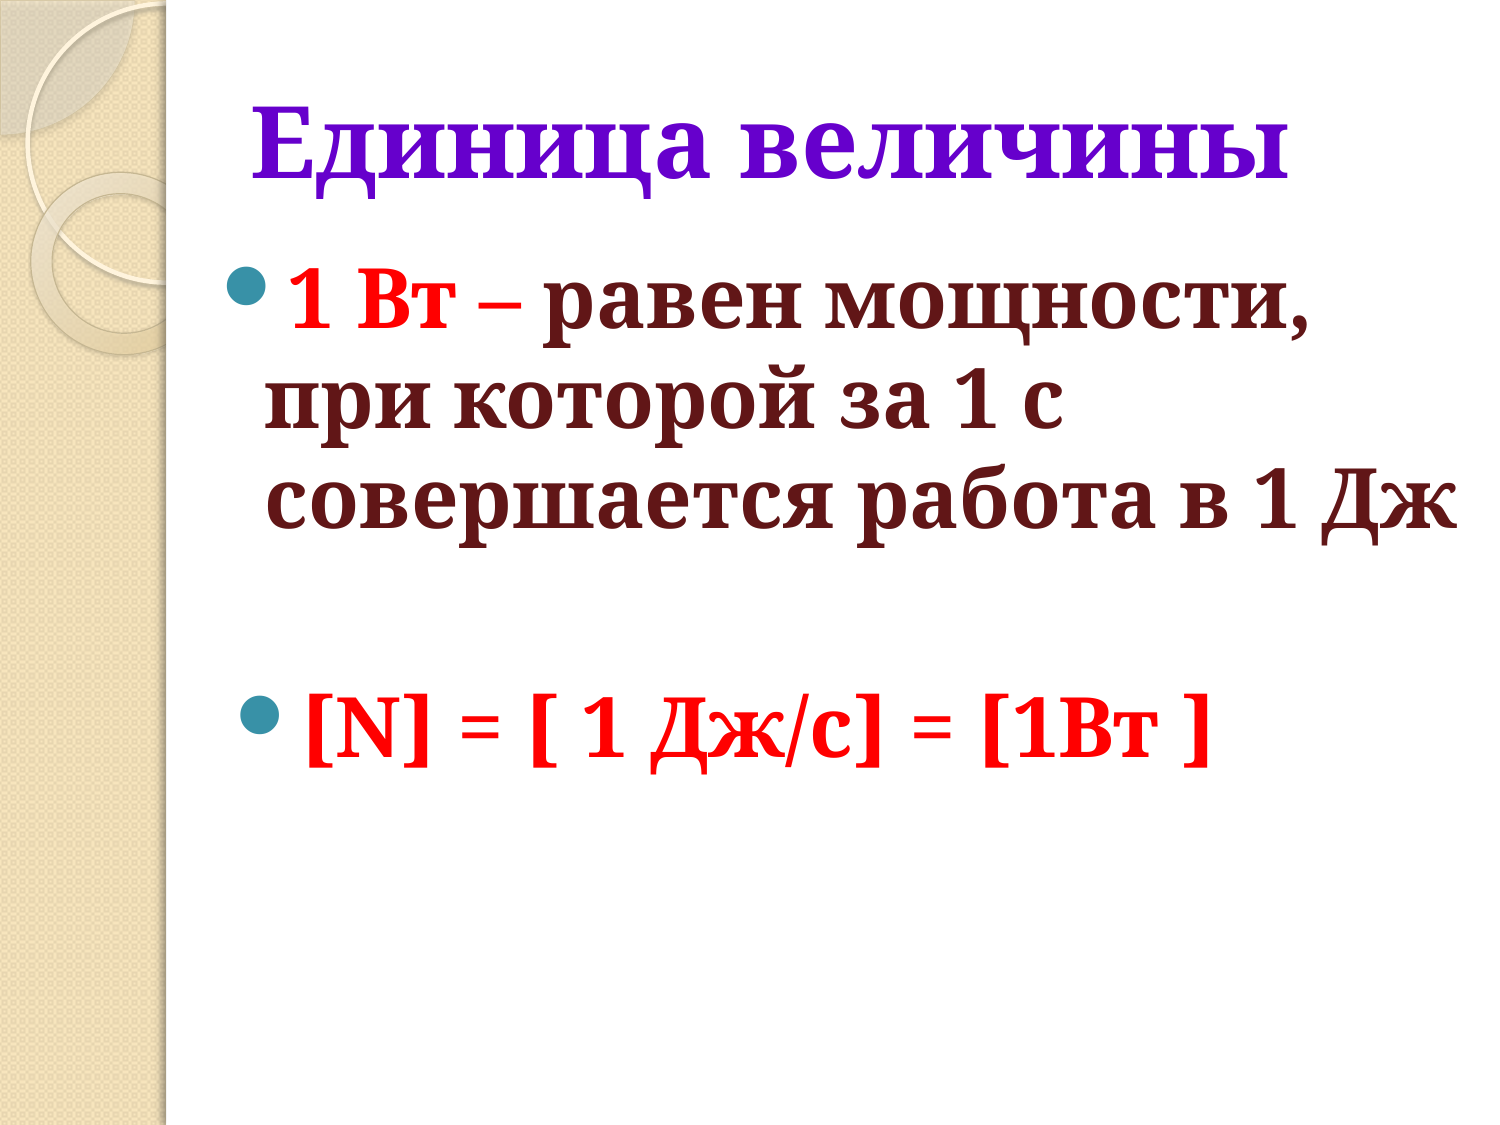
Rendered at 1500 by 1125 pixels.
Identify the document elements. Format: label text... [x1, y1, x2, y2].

list 1 Вт – равен мощности, при которой за 1 с совершается работа в 1 Дж [N] = [ 1 Дж/с] = [1Вт ] [206, 237, 1500, 1025]
title Единица величины [235, 45, 1466, 233]
